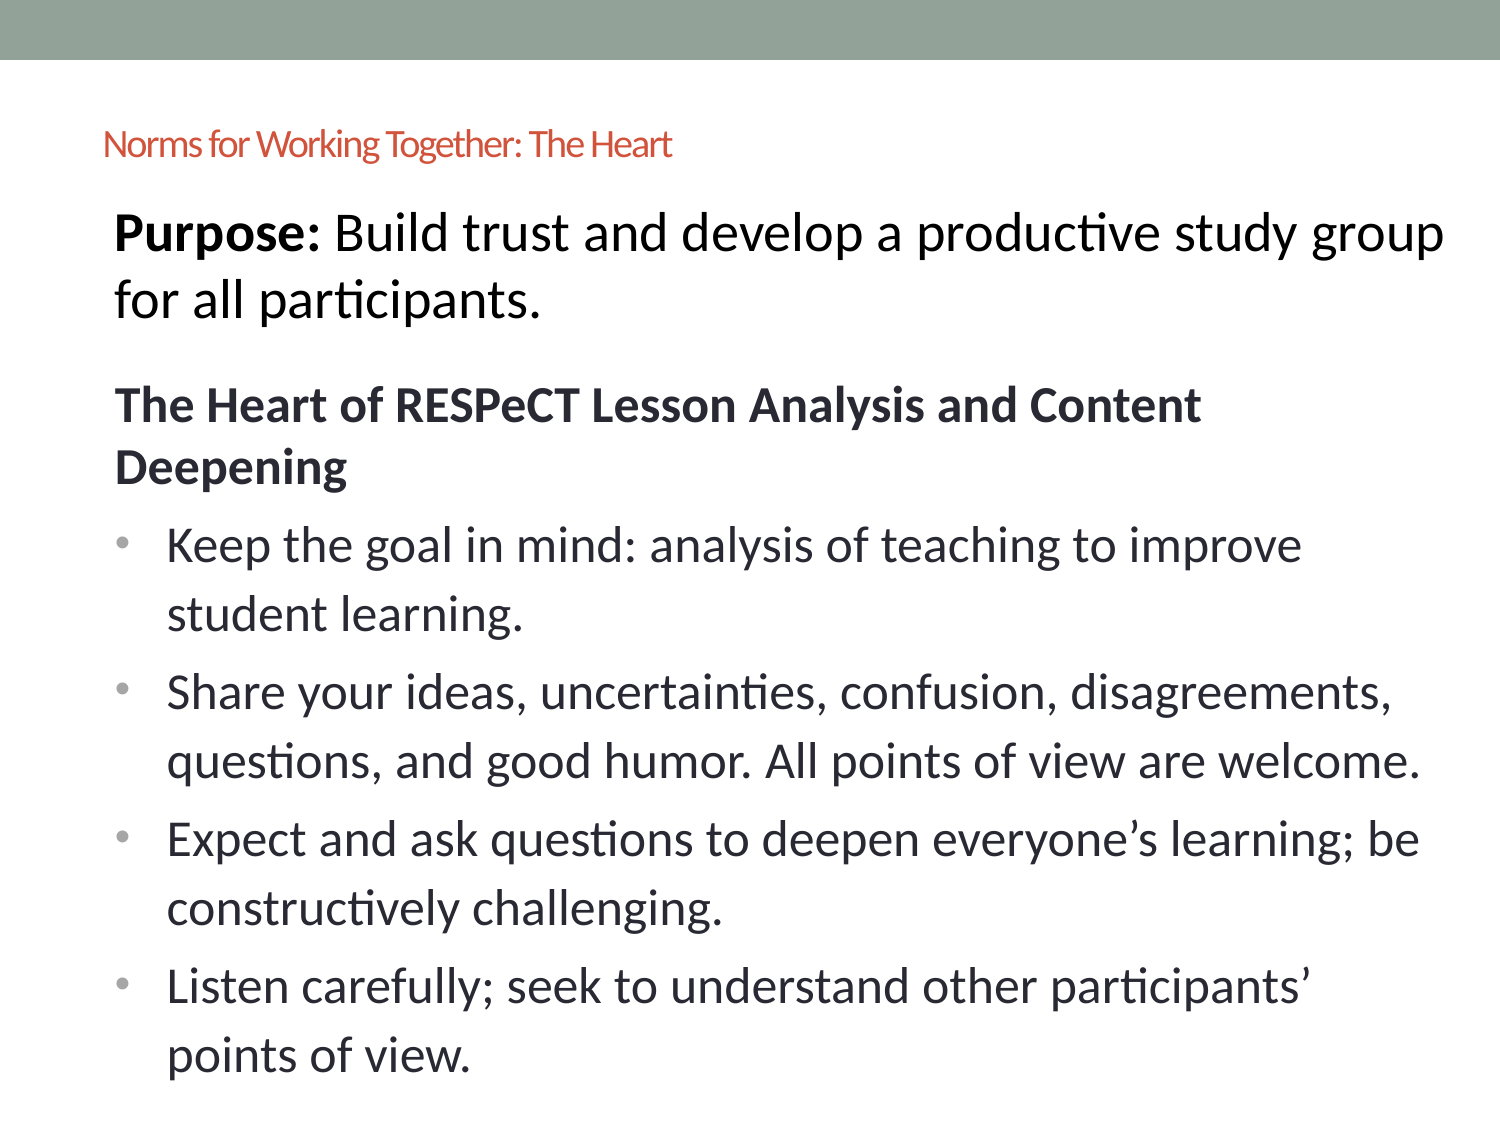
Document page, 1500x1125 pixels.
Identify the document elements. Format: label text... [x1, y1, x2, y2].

text_box Purpose: Build trust and develop a productive study group for all participants. [99, 187, 1464, 338]
list The Heart of RESPeCT Lesson Analysis and Content Deepening Keep the goal in mind: analysis of teaching to improve student learning. Share your ideas, uncertainties, confusion, disagreements, questions, and good humor. All points of view are welcome. Expect and ask questions to deepen everyone’s learning; be constructively challenging. Listen carefully; seek to understand other participants’ points of view. [99, 362, 1450, 1100]
title Norms for Working Together: The Heart [87, 62, 1475, 225]
